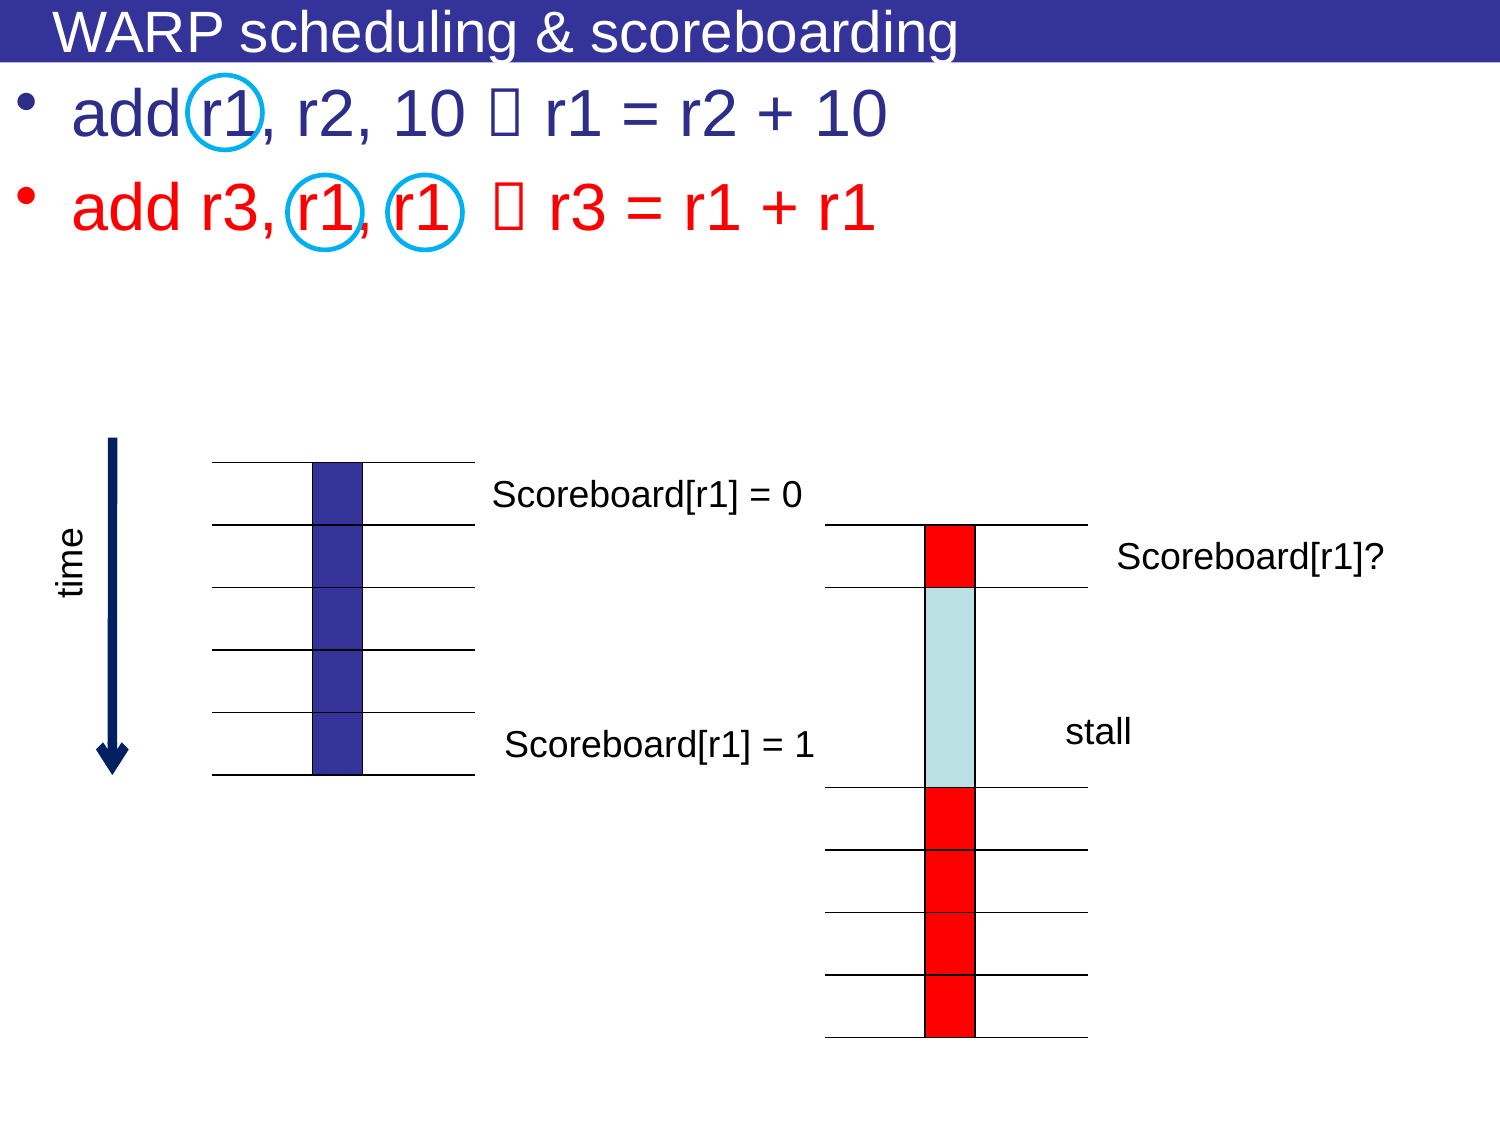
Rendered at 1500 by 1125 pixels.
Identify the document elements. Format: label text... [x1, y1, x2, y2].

text_box [287, 174, 363, 250]
text_box time [37, 513, 98, 604]
text_box Scoreboard[r1] = 1 [489, 712, 831, 773]
text_box [924, 921, 975, 974]
text_box [312, 534, 363, 586]
text_box [312, 721, 363, 774]
text_box [387, 174, 463, 250]
text_box [312, 471, 363, 524]
text_box [924, 796, 975, 849]
text_box [924, 596, 975, 786]
title WARP scheduling & scoreboarding [37, 7, 1426, 51]
text_box [312, 596, 363, 649]
text_box stall [1050, 699, 1147, 760]
text_box [924, 534, 975, 586]
text_box [924, 859, 975, 911]
text_box [312, 659, 363, 711]
text_box [187, 74, 263, 150]
text_box Scoreboard[r1]? [1101, 524, 1400, 585]
list add r1, r2, 10  r1 = r2 + 10 add r3, r1, r1  r3 = r1 + r1 [0, 62, 1500, 188]
text_box [924, 984, 975, 1036]
text_box Scoreboard[r1] = 0 [476, 462, 818, 523]
